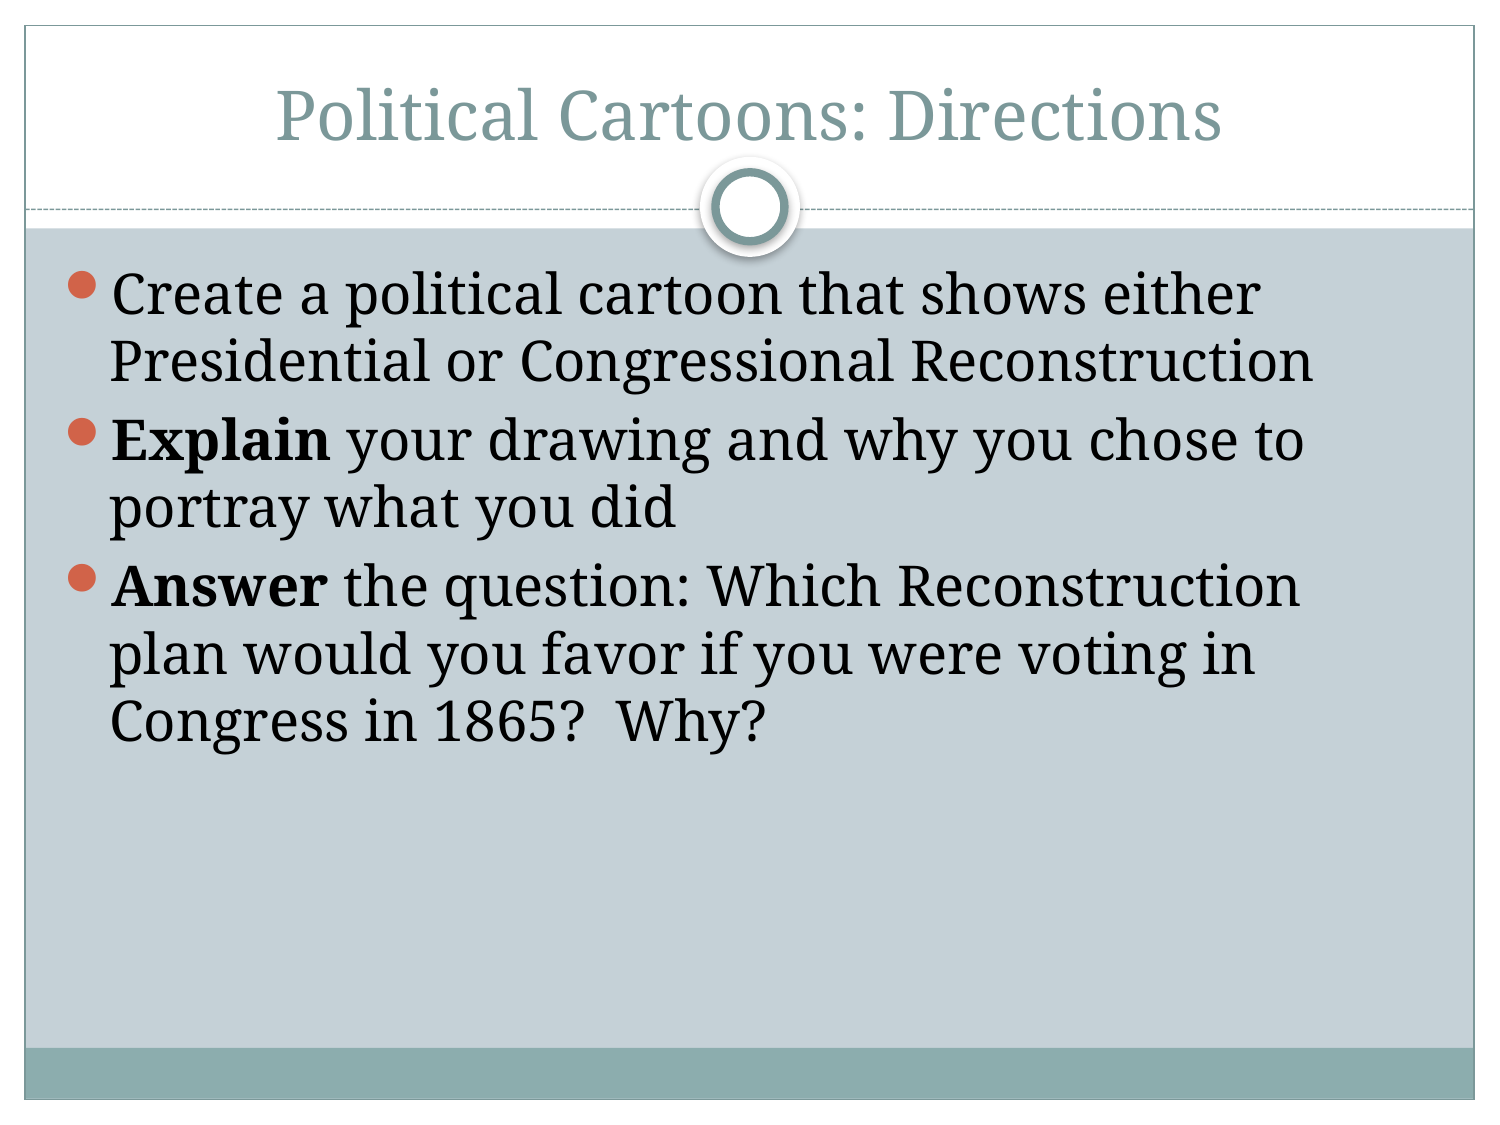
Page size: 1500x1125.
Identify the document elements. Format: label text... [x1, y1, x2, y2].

title Political Cartoons: Directions [49, 37, 1450, 162]
list Create a political cartoon that shows either Presidential or Congressional Reconstruction Explain your drawing and why you chose to portray what you did Answer the question: Which Reconstruction plan would you favor if you were voting in Congress in 1865? Why? [49, 250, 1445, 1001]
